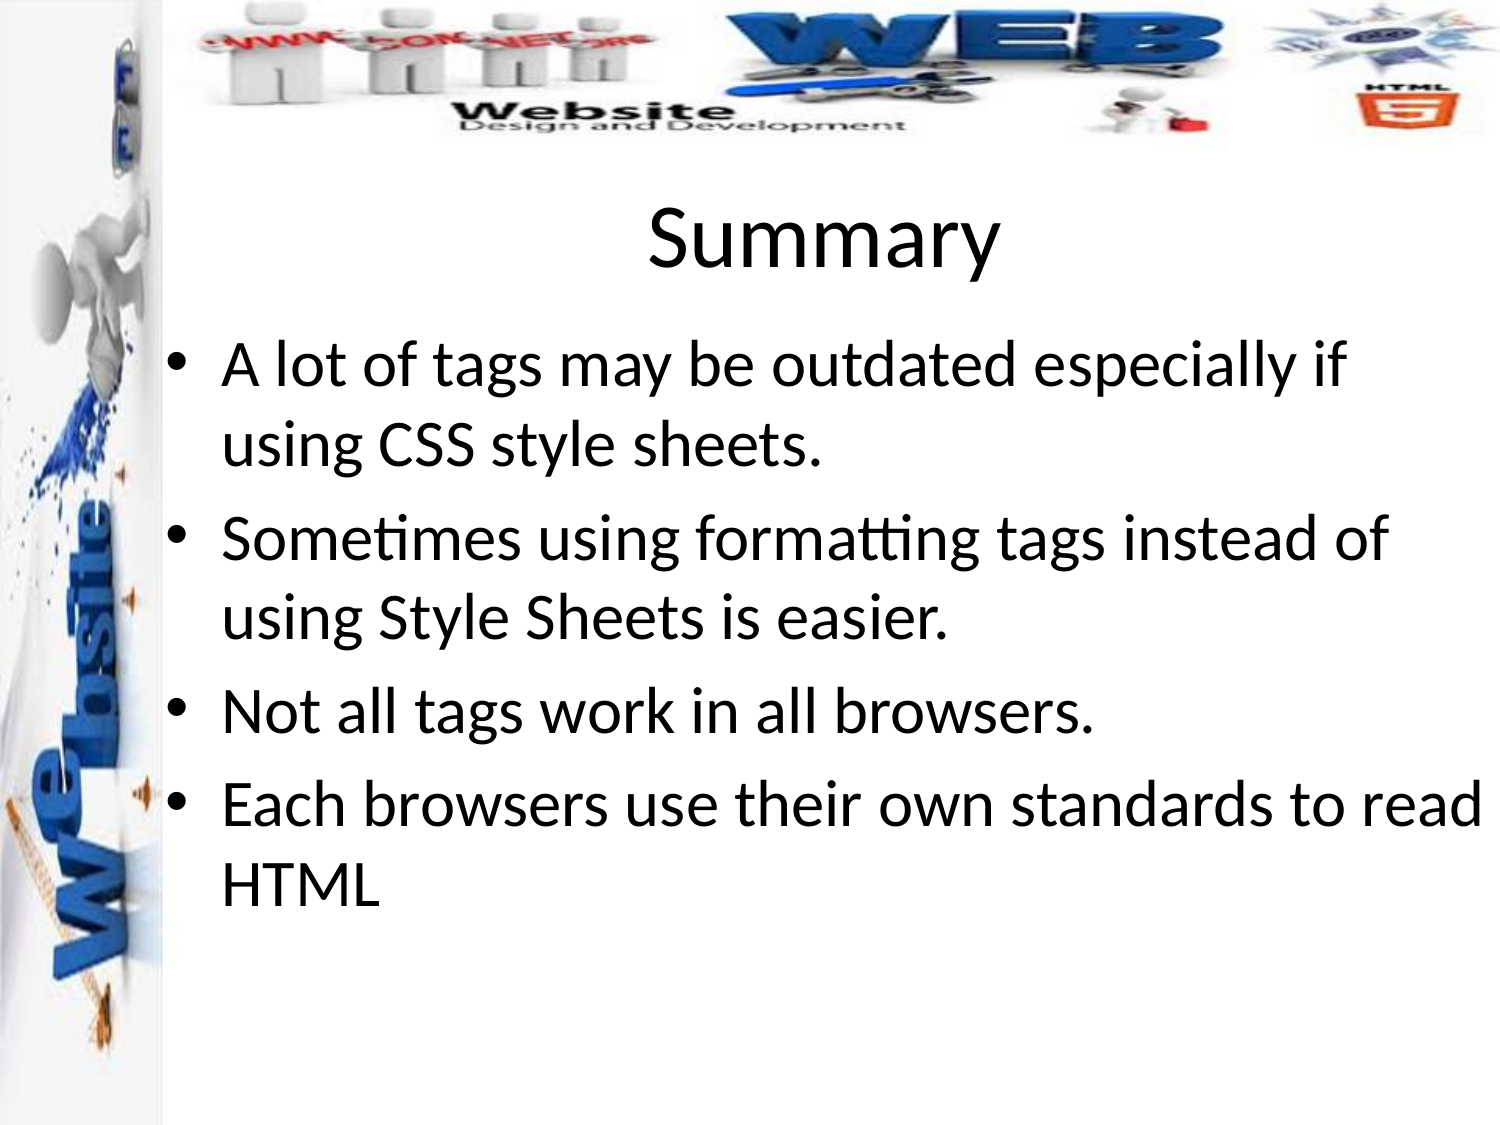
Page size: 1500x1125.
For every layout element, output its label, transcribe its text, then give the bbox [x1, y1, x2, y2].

title Summary [150, 137, 1500, 312]
picture [0, 0, 1500, 1125]
list A lot of tags may be outdated especially if using CSS style sheets. Sometimes using formatting tags instead of using Style Sheets is easier. Not all tags work in all browsers. Each browsers use their own standards to read HTML [150, 312, 1500, 1120]
